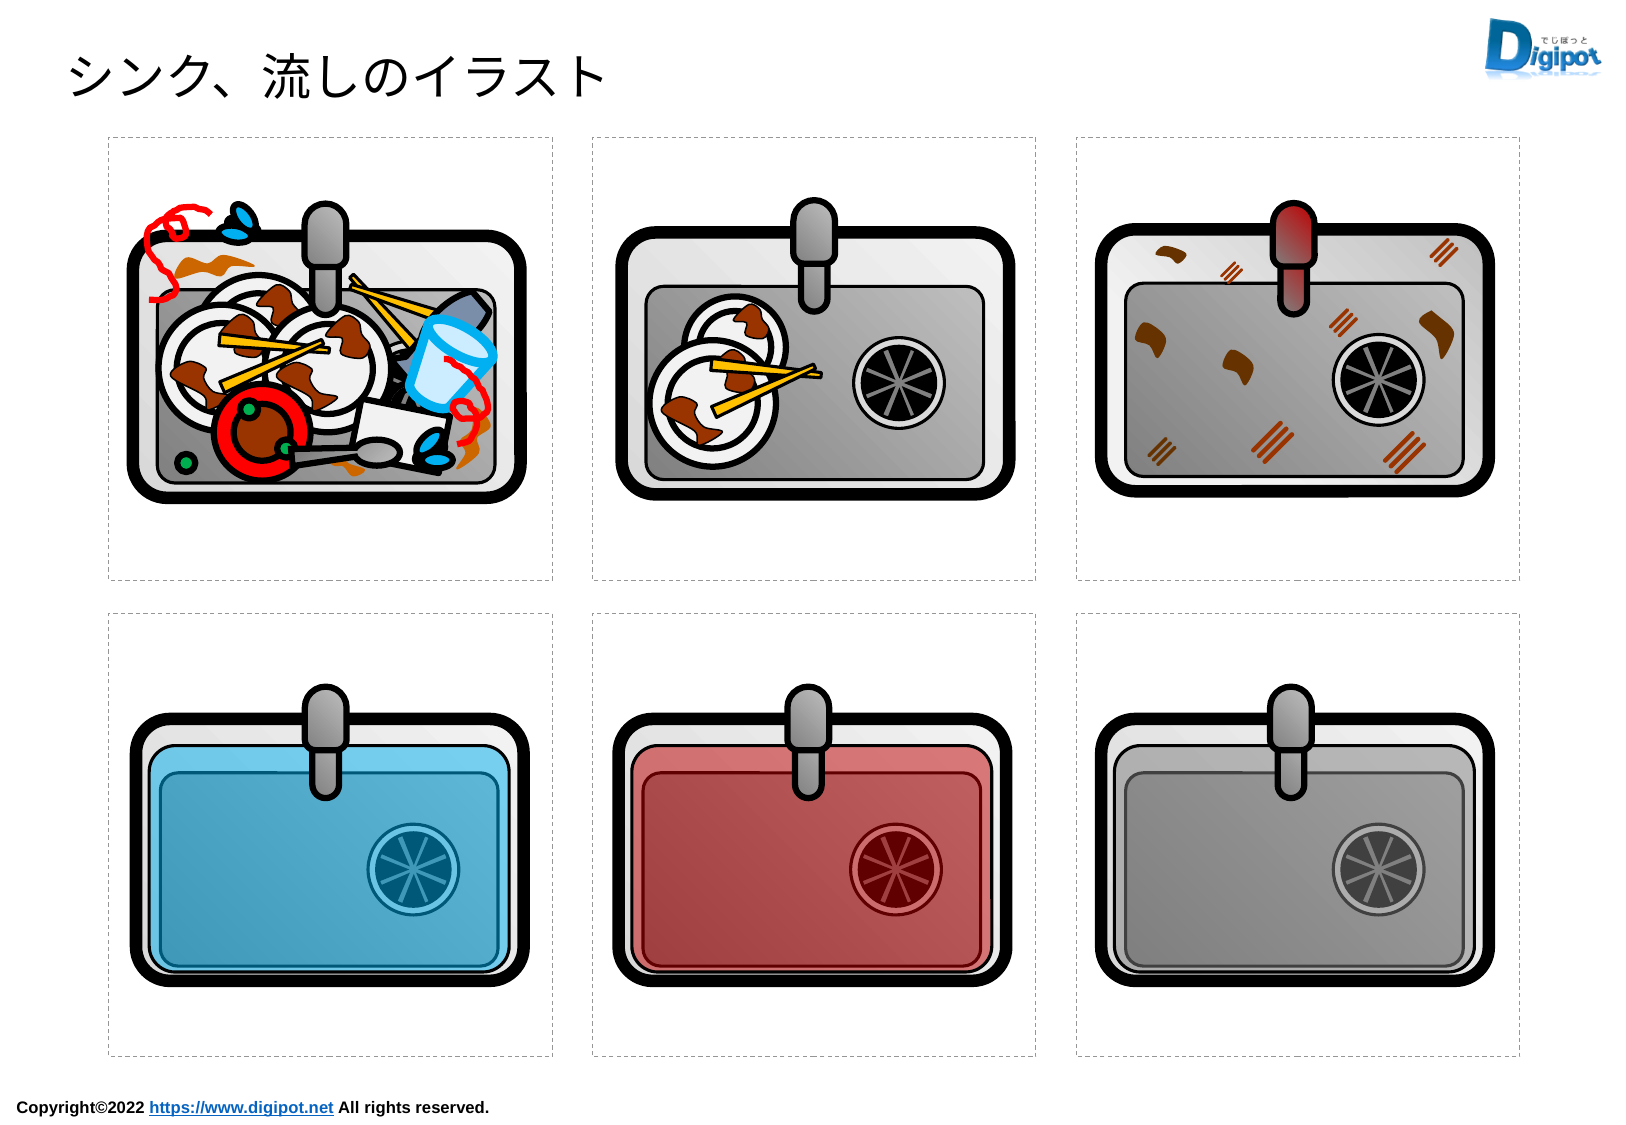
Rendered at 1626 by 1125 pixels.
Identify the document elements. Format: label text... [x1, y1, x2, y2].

text_box シンク、流しのイラスト [50, 38, 626, 113]
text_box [621, 200, 1010, 495]
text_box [1101, 686, 1489, 981]
picture [1485, 18, 1602, 82]
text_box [132, 203, 521, 498]
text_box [618, 686, 1007, 981]
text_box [1101, 202, 1489, 492]
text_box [135, 686, 524, 981]
